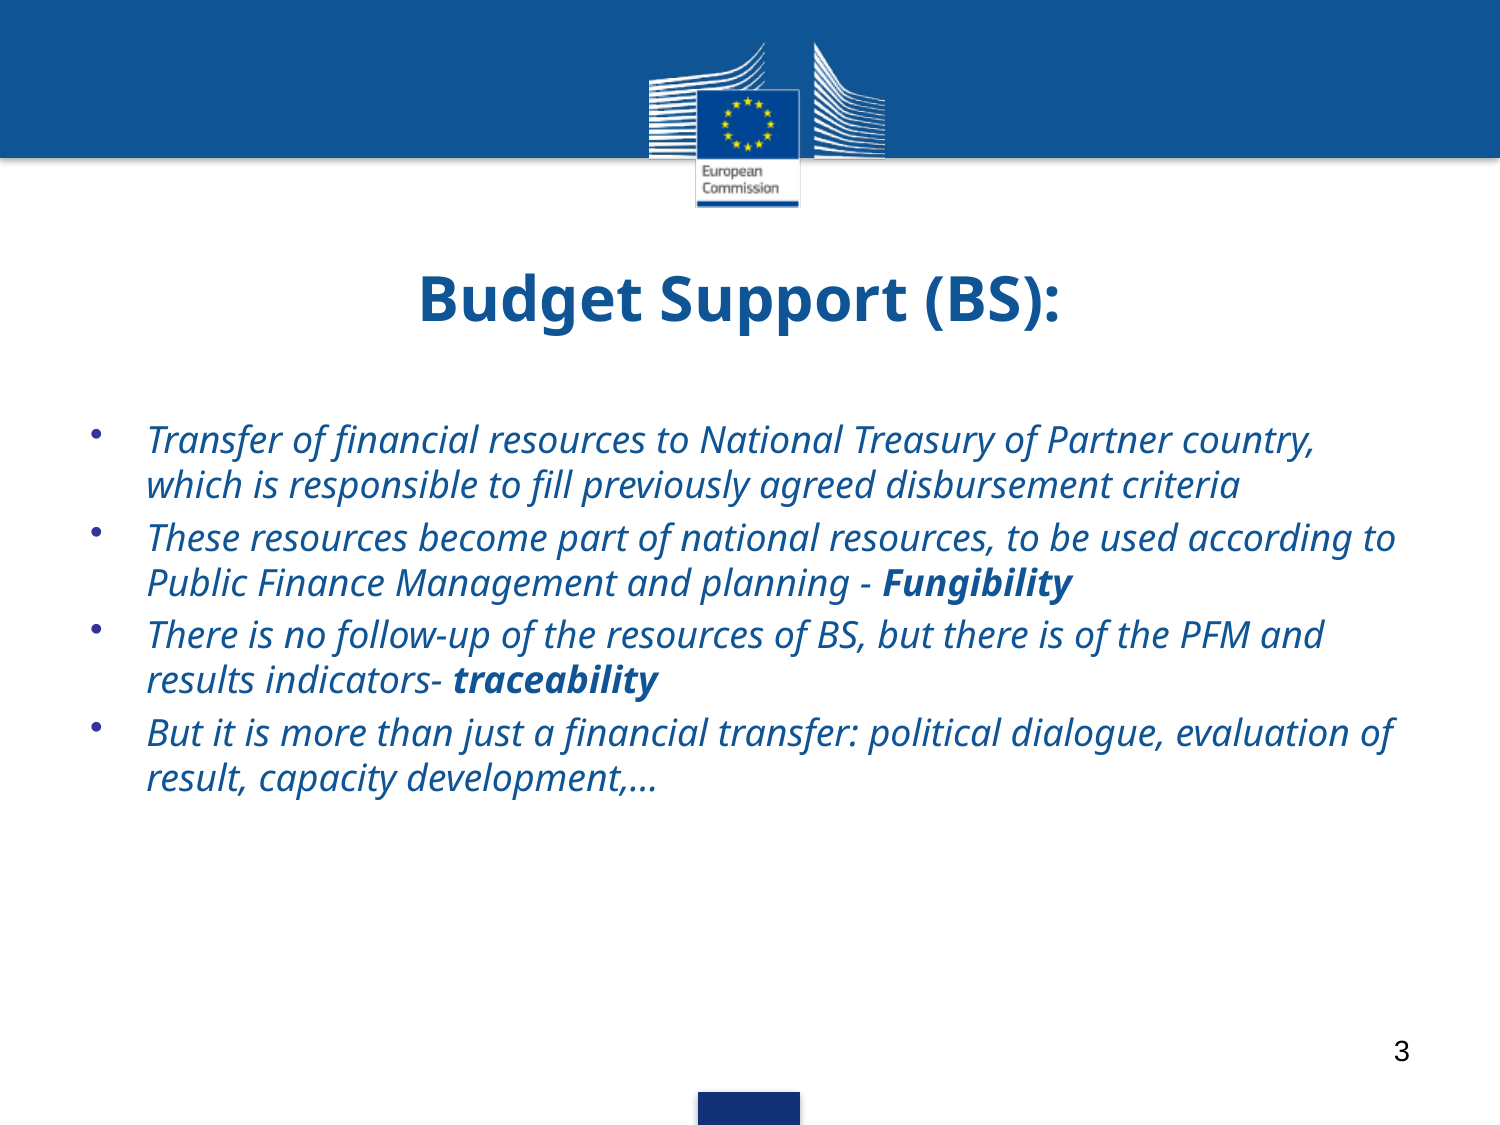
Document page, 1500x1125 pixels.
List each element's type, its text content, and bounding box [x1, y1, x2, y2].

title Budget Support (BS): [64, 219, 1415, 374]
list Transfer of financial resources to National Treasury of Partner country, which is responsible to fill previously agreed disbursement criteria These resources become part of national resources, to be used according to Public Finance Management and planning - Fungibility There is no follow-up of the resources of BS, but there is of the PFM and results indicators- traceability But it is more than just a financial transfer: political dialogue, evaluation of result, capacity development,… [75, 408, 1425, 988]
picture [649, 42, 885, 208]
slide_number 3 [1074, 1024, 1426, 1103]
